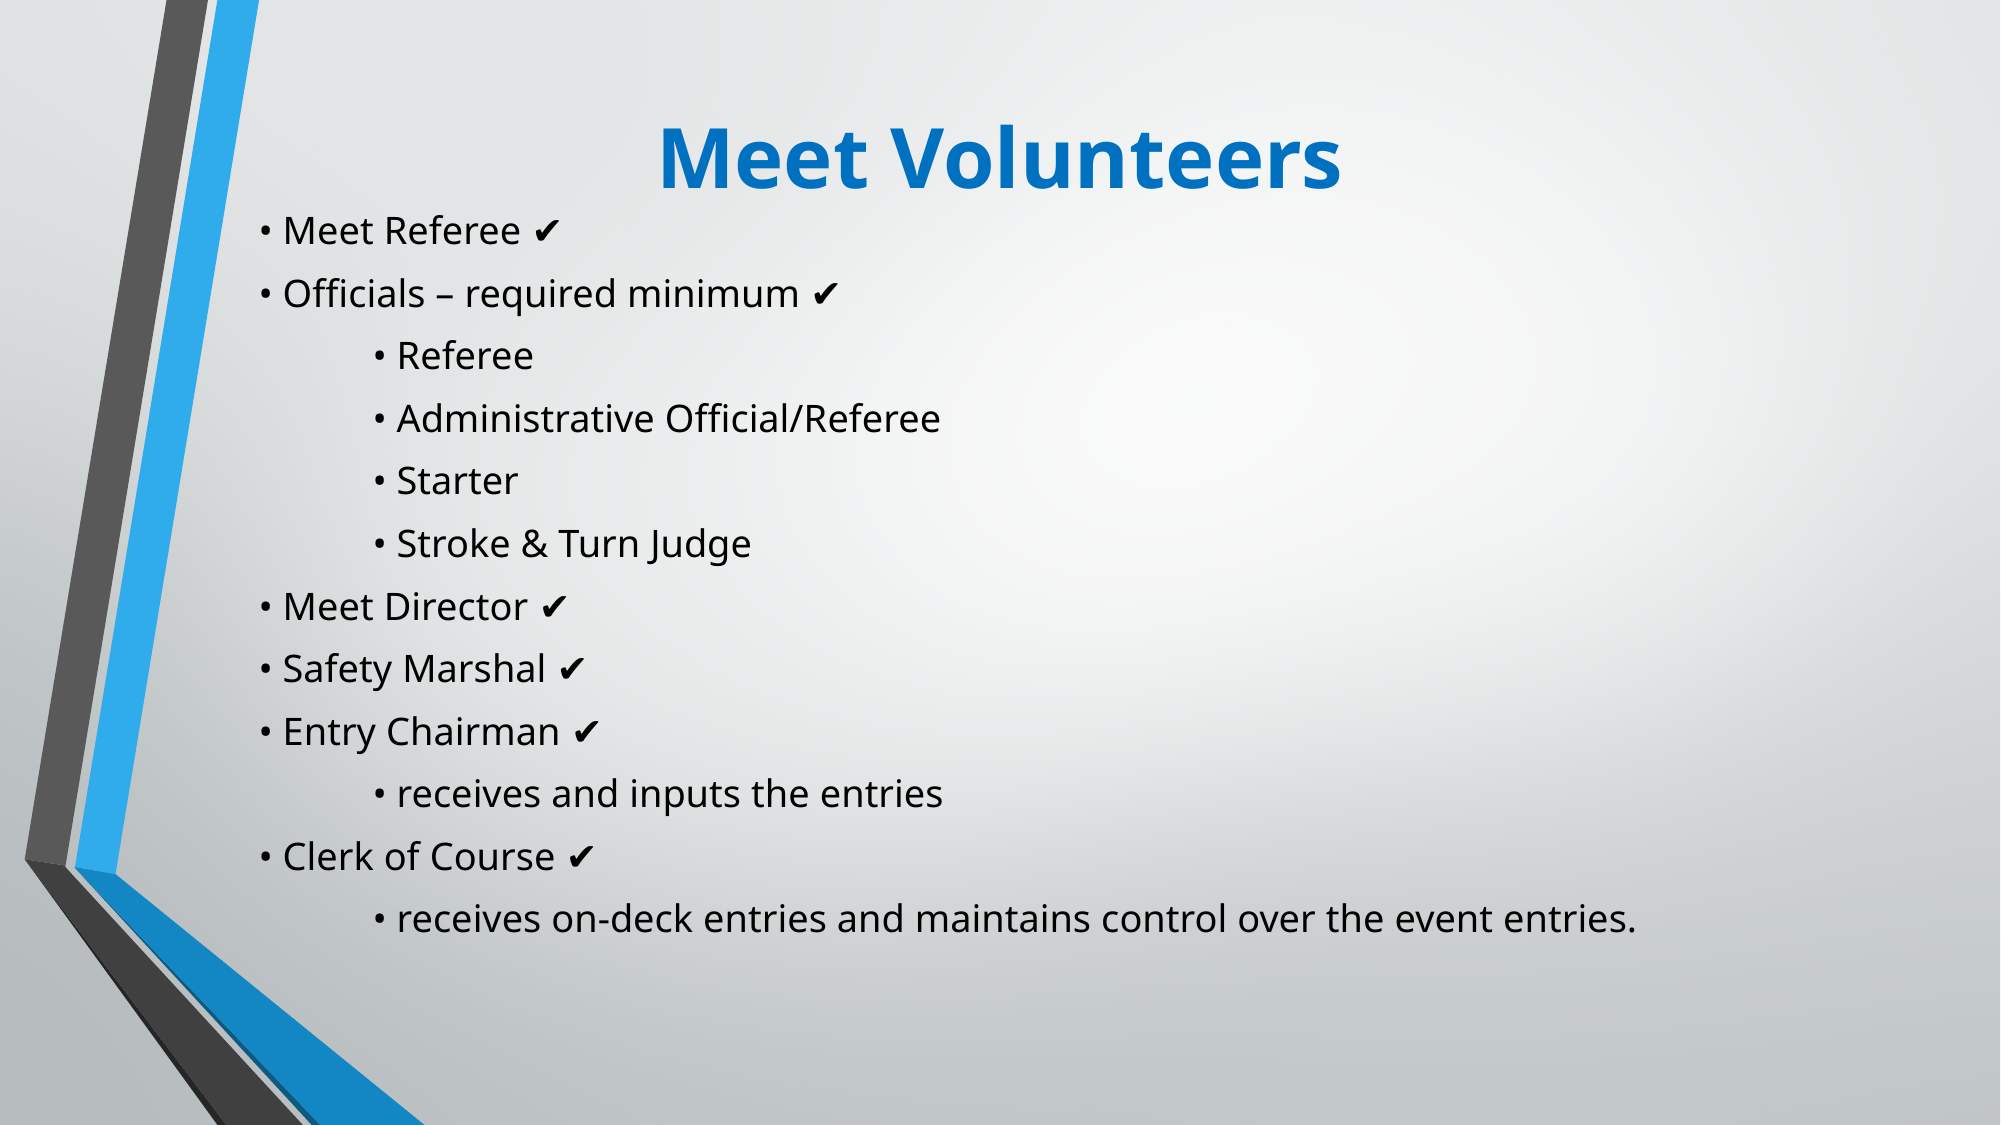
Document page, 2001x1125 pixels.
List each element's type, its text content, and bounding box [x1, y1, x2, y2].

title Meet Volunteers [137, 46, 1863, 264]
list • Meet Referee ✔ • Officials – required minimum ✔ • Referee • Administrative Official/Referee • Starter • Stroke & Turn Judge • Meet Director ✔ • Safety Marshal ✔ • Entry Chairman ✔ • receives and inputs the entries • Clerk of Course ✔ • receives on-deck entries and maintains control over the event entries. [243, 197, 1887, 950]
